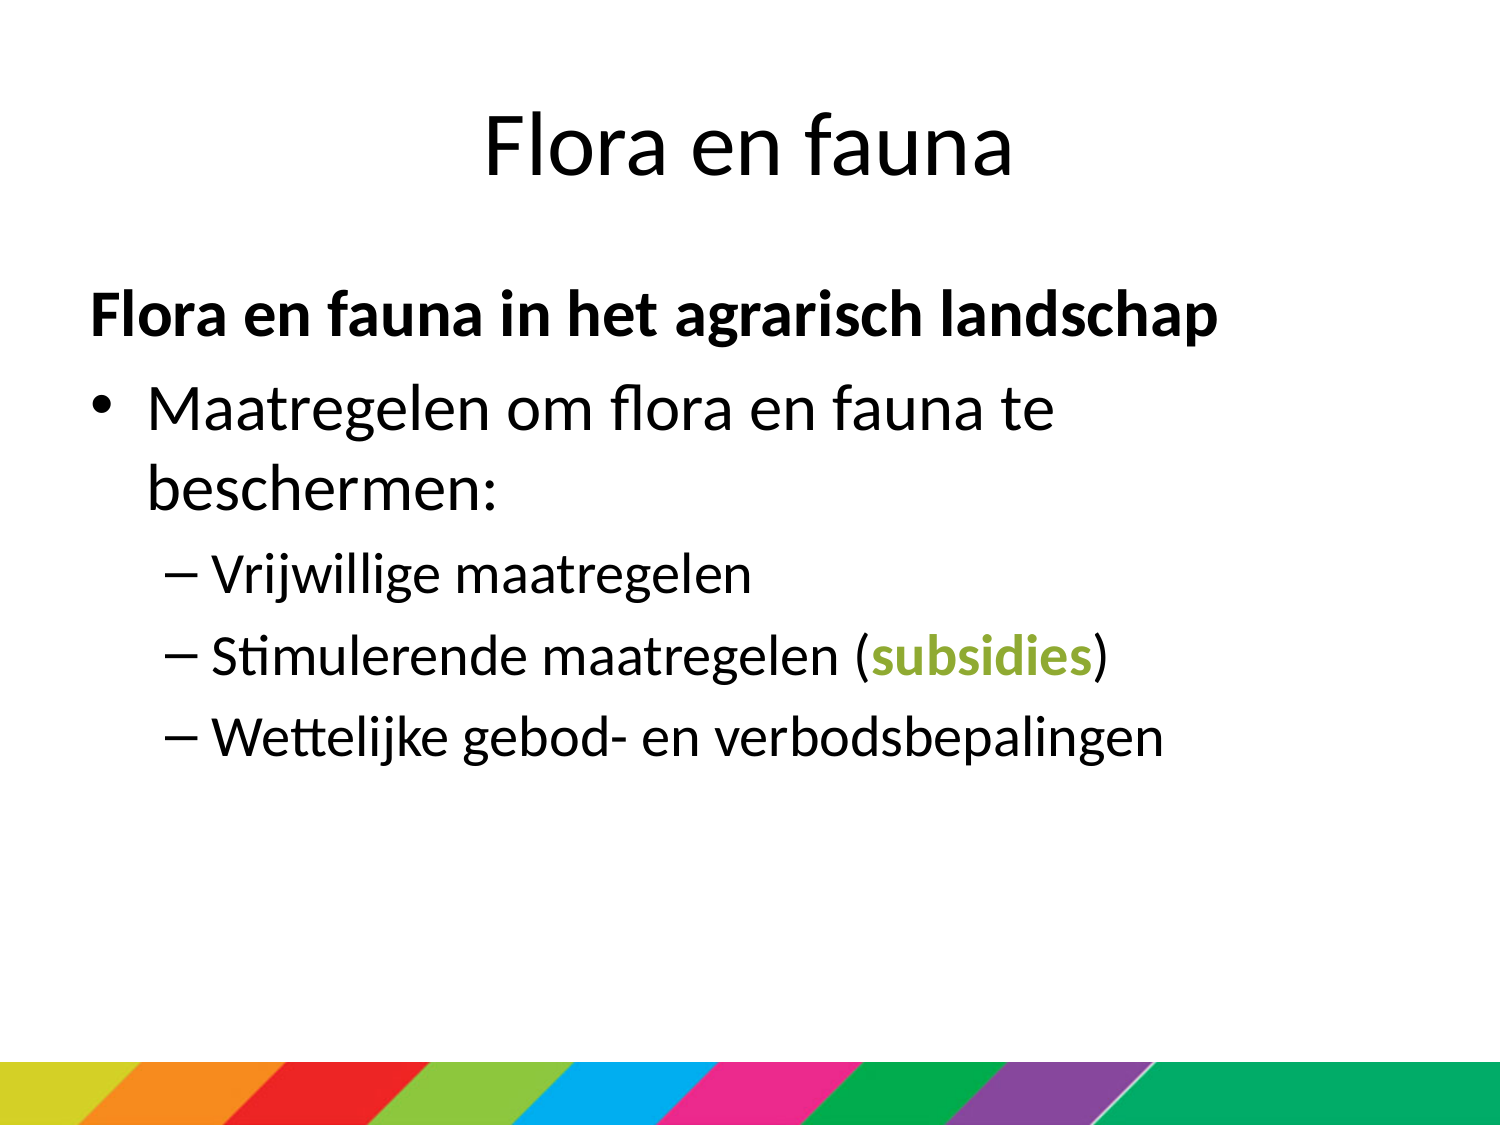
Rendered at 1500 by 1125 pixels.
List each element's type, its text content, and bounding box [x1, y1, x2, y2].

title Flora en fauna [75, 45, 1425, 233]
picture [656, 1062, 1500, 1125]
picture [0, 1062, 574, 1125]
list Flora en fauna in het agrarisch landschap Maatregelen om flora en fauna te beschermen: Vrijwillige maatregelen Stimulerende maatregelen (subsidies) Wettelijke gebod- en verbodsbepalingen [75, 262, 1425, 1005]
